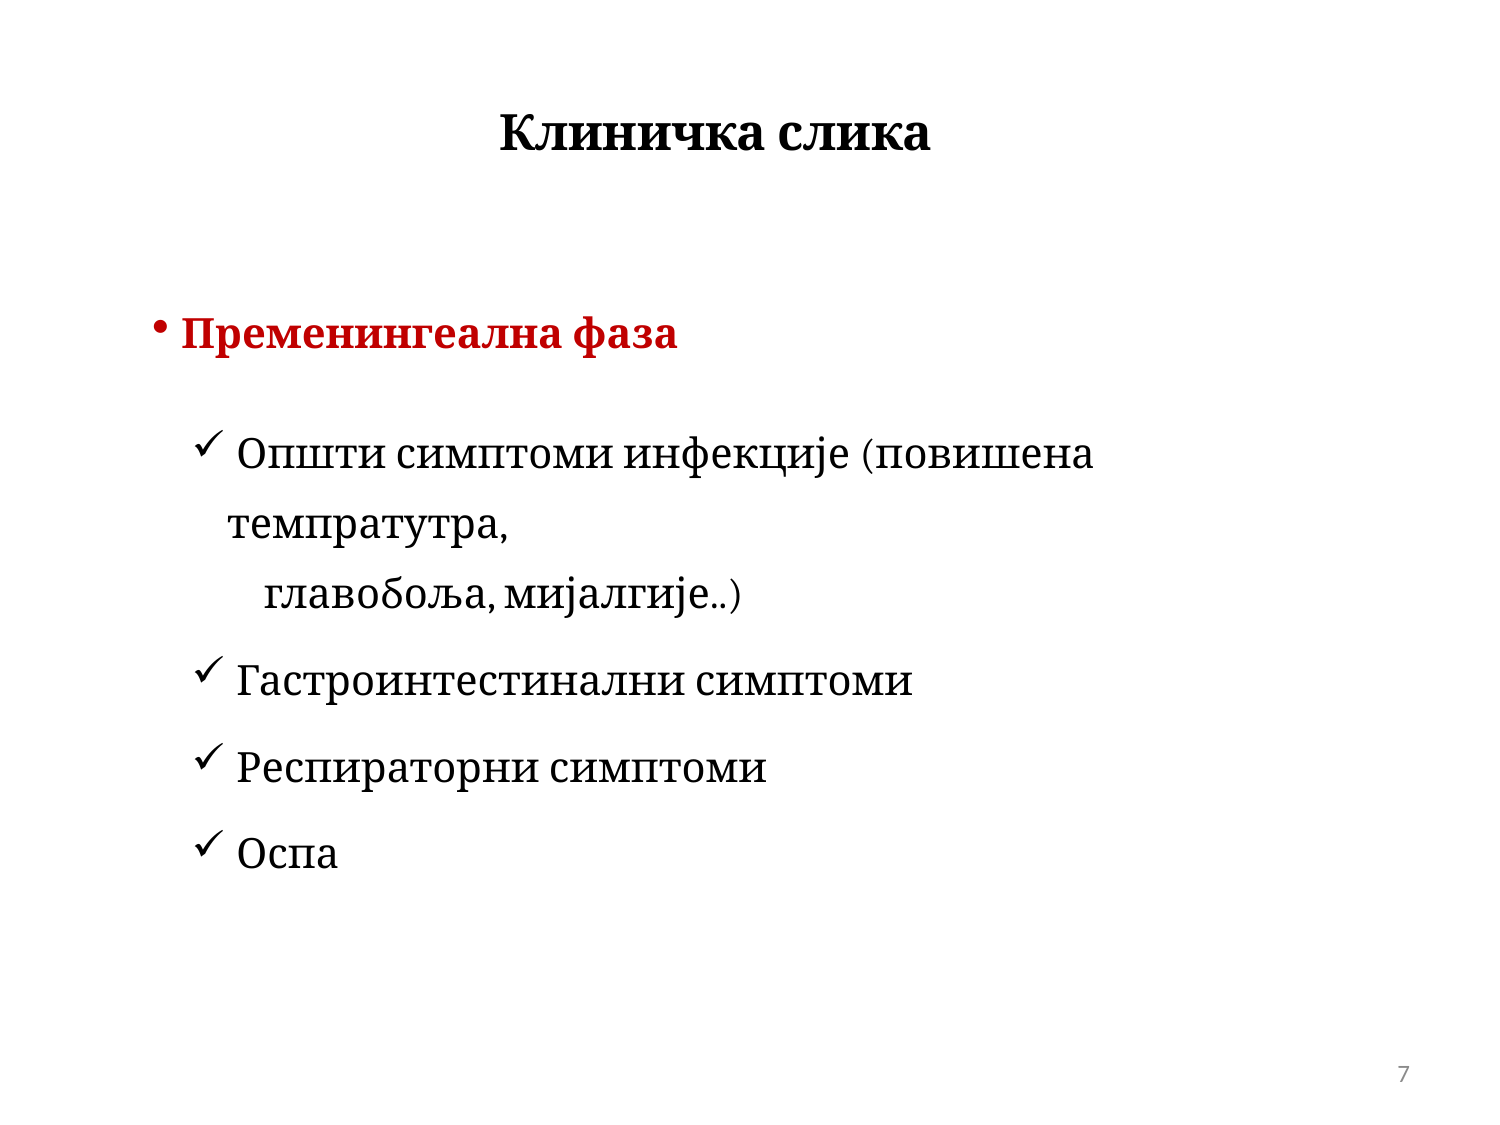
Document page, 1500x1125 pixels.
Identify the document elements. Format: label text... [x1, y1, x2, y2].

text_box Пременингеална фаза Општи симптоми инфекције (повишена темпратутра, главобоља, мијалгије..) Гастроинтестинални симптоми Респираторни симптоми Оспа [137, 299, 1400, 885]
slide_number 7 [1074, 1042, 1425, 1103]
text_box Клиничка слика [484, 92, 948, 168]
